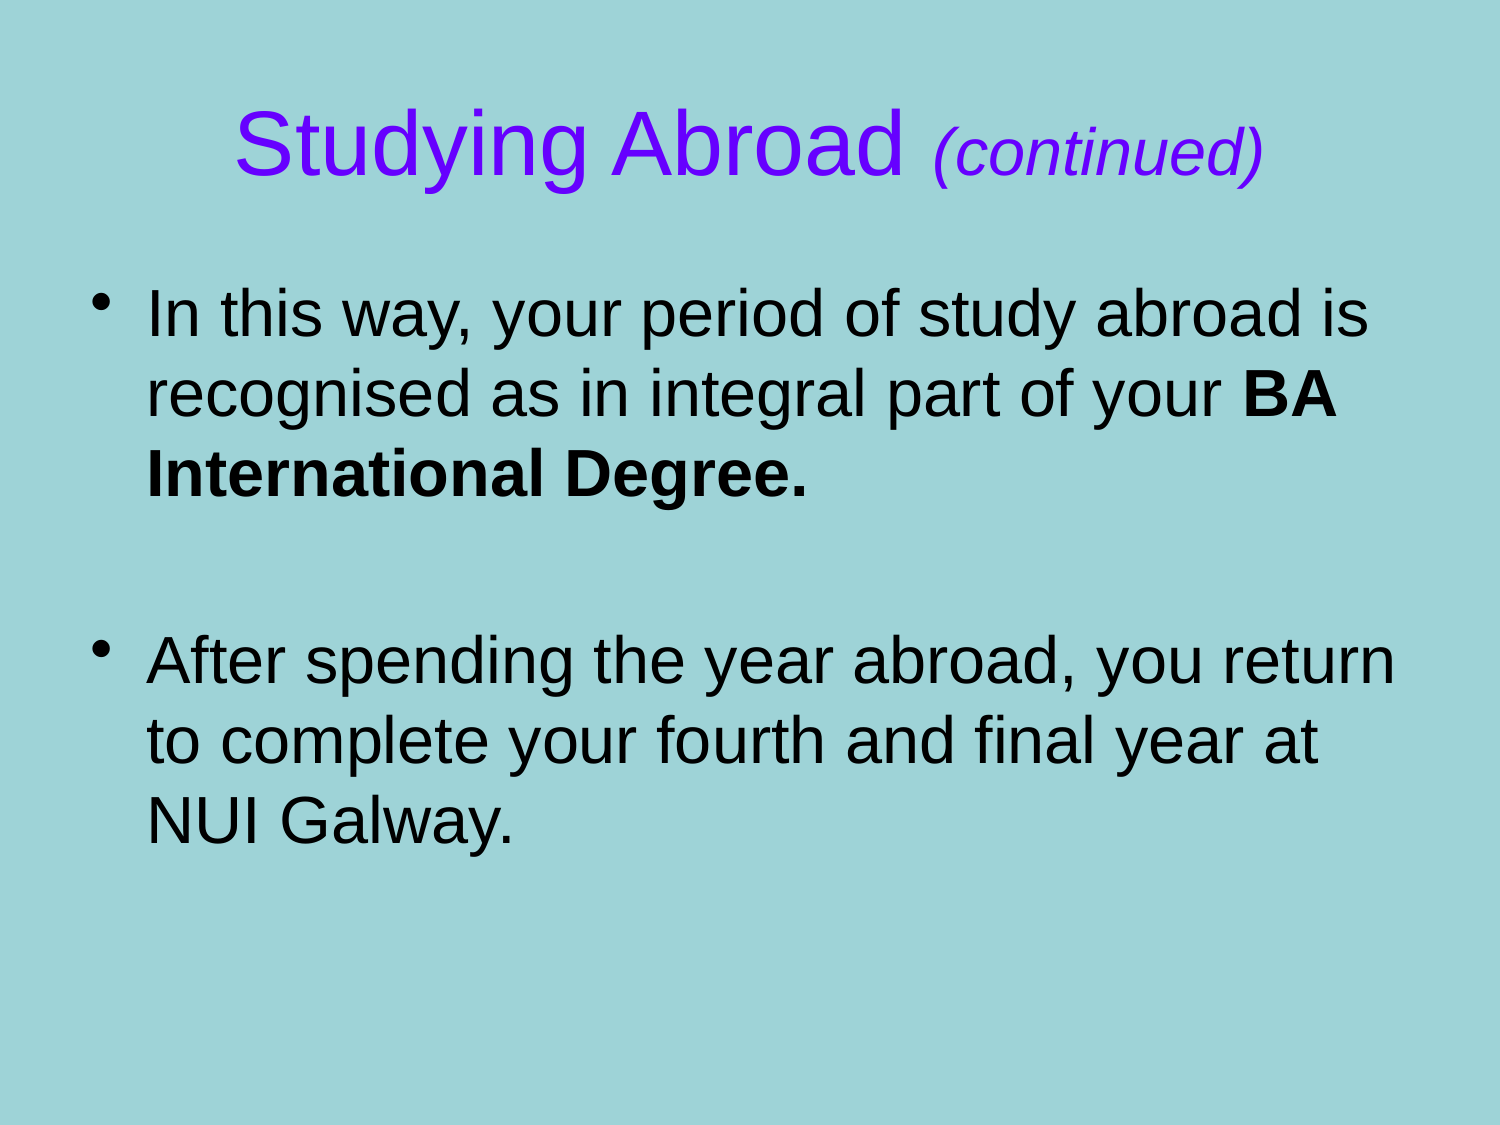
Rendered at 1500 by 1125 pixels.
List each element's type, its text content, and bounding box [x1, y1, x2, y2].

title Studying Abroad (continued) [74, 44, 1426, 233]
list In this way, your period of study abroad is recognised as in integral part of your BA International Degree. After spending the year abroad, you return to complete your fourth and final year at NUI Galway. [74, 262, 1426, 1006]
